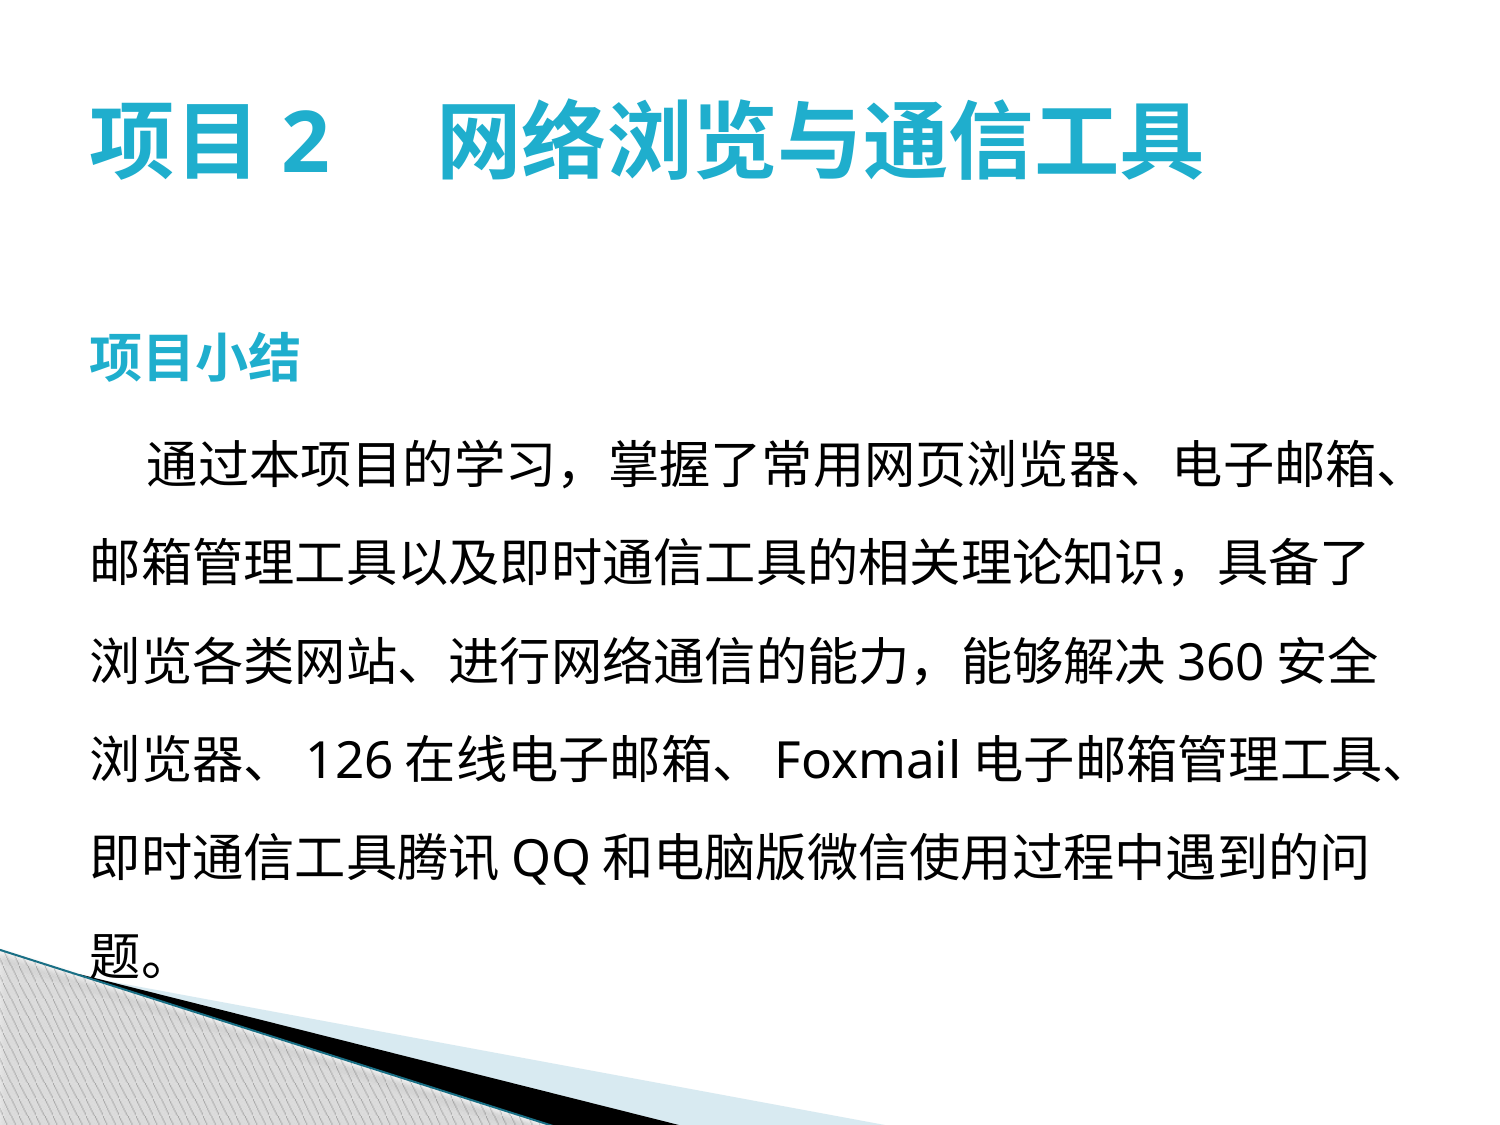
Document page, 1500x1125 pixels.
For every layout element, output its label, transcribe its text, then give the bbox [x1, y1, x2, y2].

title 项目2 网络浏览与通信工具 [75, 45, 1425, 233]
list 项目小结 通过本项目的学习，掌握了常用网页浏览器、电子邮箱、邮箱管理工具以及即时通信工具的相关理论知识，具备了浏览各类网站、进行网络通信的能力，能够解决360安全浏览器、126在线电子邮箱、Foxmail电子邮箱管理工具、即时通信工具腾讯QQ和电脑版微信使用过程中遇到的问题。 [75, 278, 1425, 1000]
